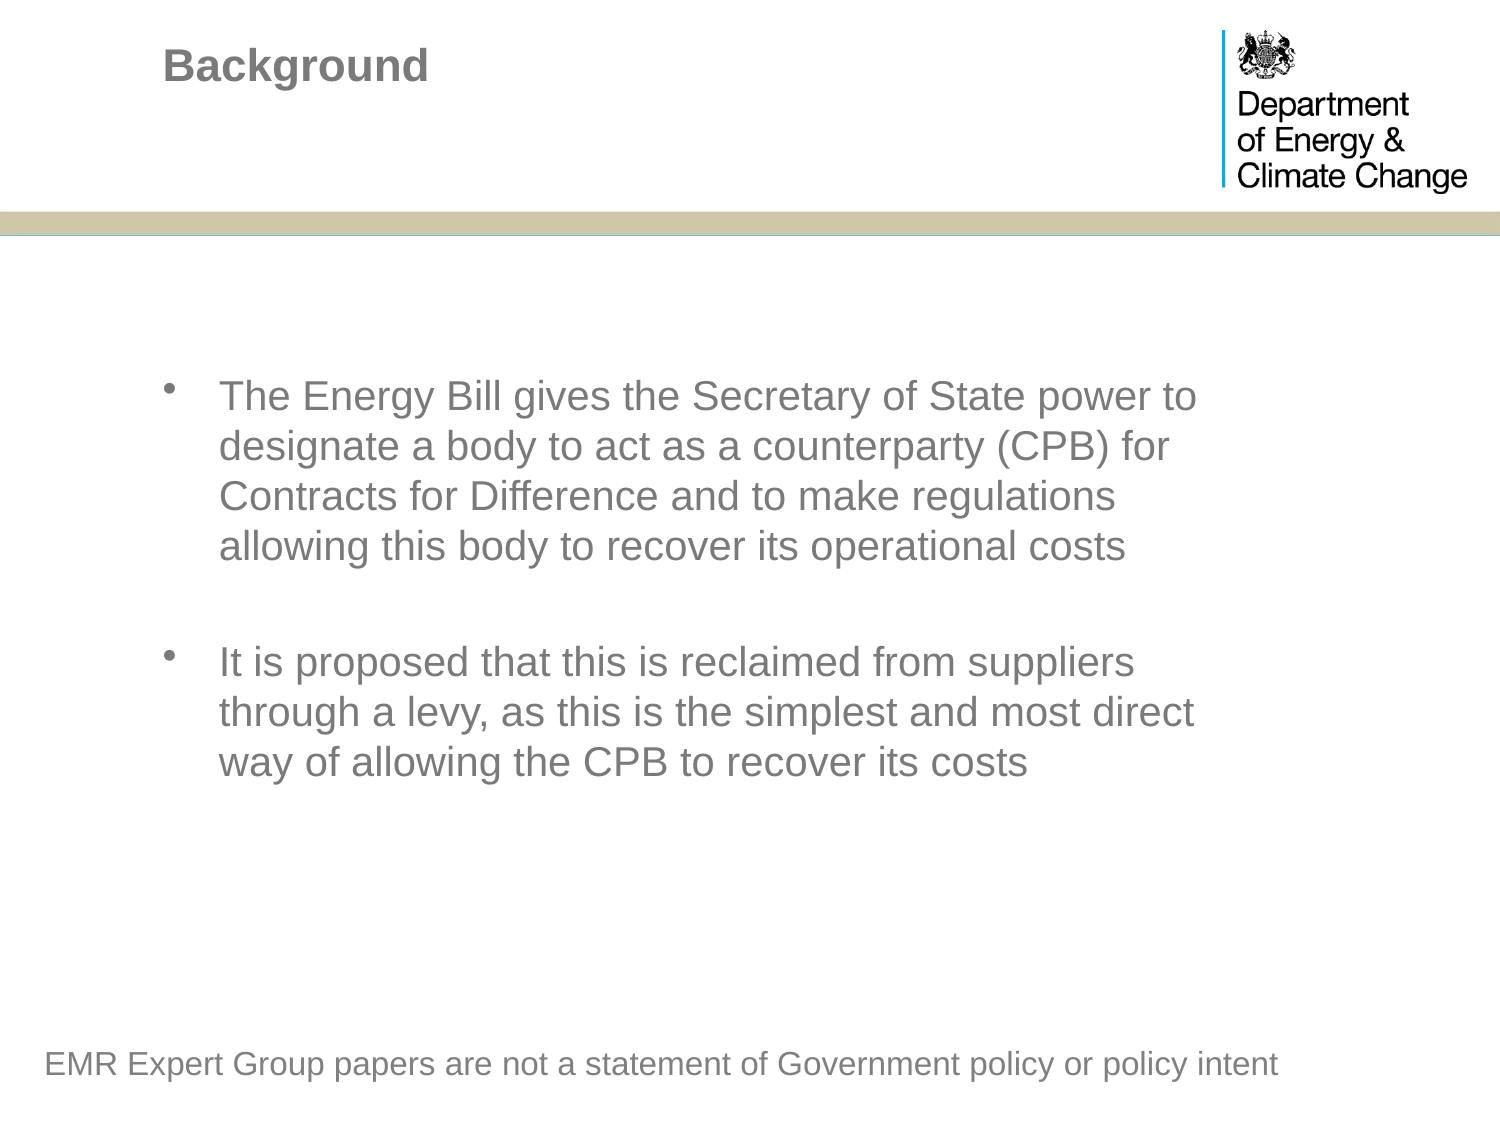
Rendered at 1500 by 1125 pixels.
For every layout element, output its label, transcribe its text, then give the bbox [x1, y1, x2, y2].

picture [0, 208, 1500, 236]
picture [1222, 30, 1467, 194]
list The Energy Bill gives the Secretary of State power to designate a body to act as a counterparty (CPB) for Contracts for Difference and to make regulations allowing this body to recover its operational costs It is proposed that this is reclaimed from suppliers through a levy, as this is the simplest and most direct way of allowing the CPB to recover its costs [147, 302, 1234, 965]
title Background [147, 27, 1034, 112]
text_box EMR Expert Group papers are not a statement of Government policy or policy intent [29, 1034, 1500, 1090]
